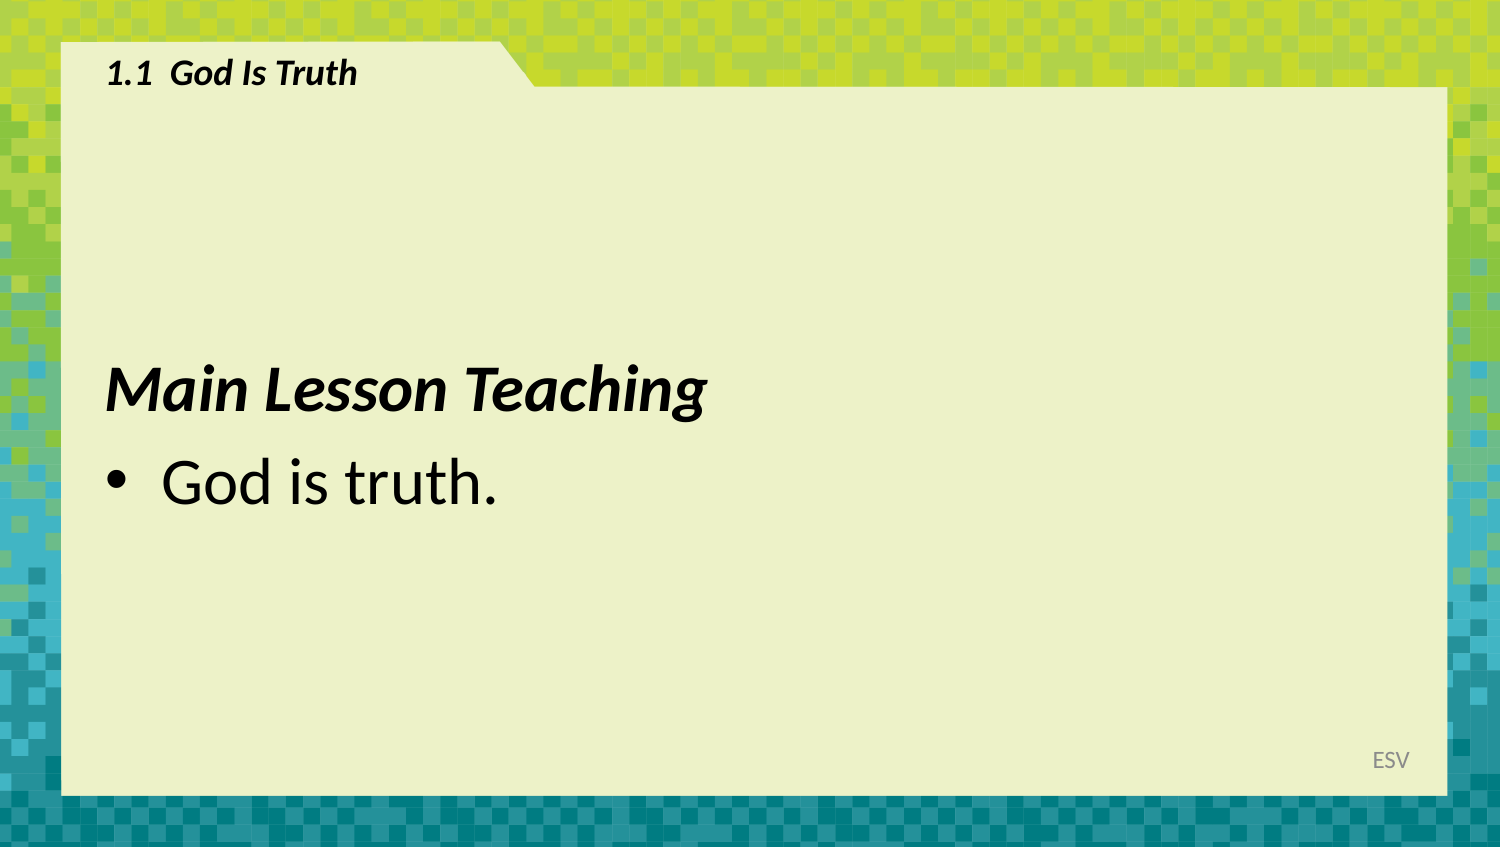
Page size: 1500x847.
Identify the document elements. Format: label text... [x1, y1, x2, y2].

footer ESV [950, 736, 1425, 782]
picture [0, 0, 1500, 847]
list Main Lesson Teaching God is truth. [89, 141, 1420, 722]
title 1.1 God Is Truth [89, 33, 1420, 108]
